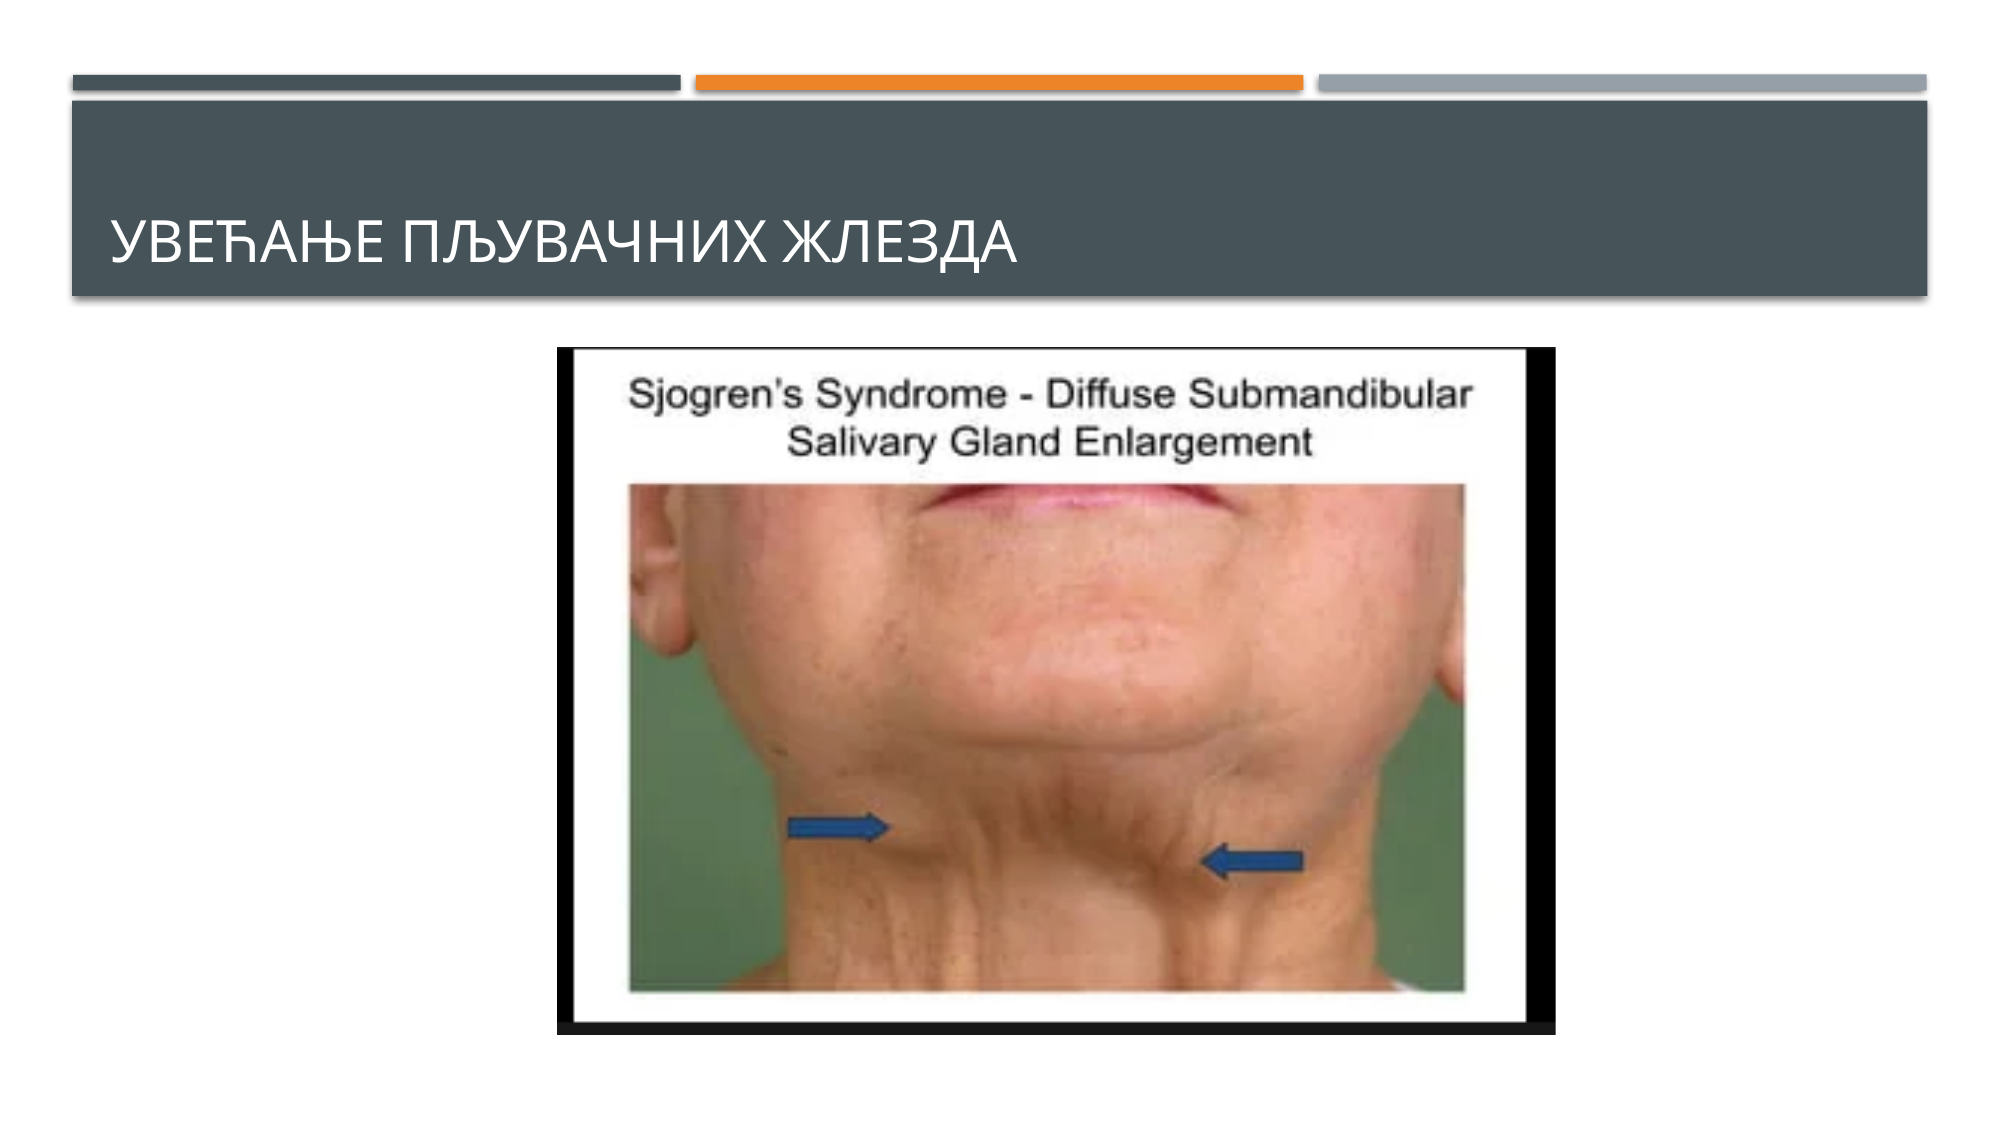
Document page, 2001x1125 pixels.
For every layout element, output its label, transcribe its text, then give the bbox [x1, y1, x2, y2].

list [556, 346, 1557, 1036]
title Увећање пљувачних жлезда [95, 115, 1905, 282]
